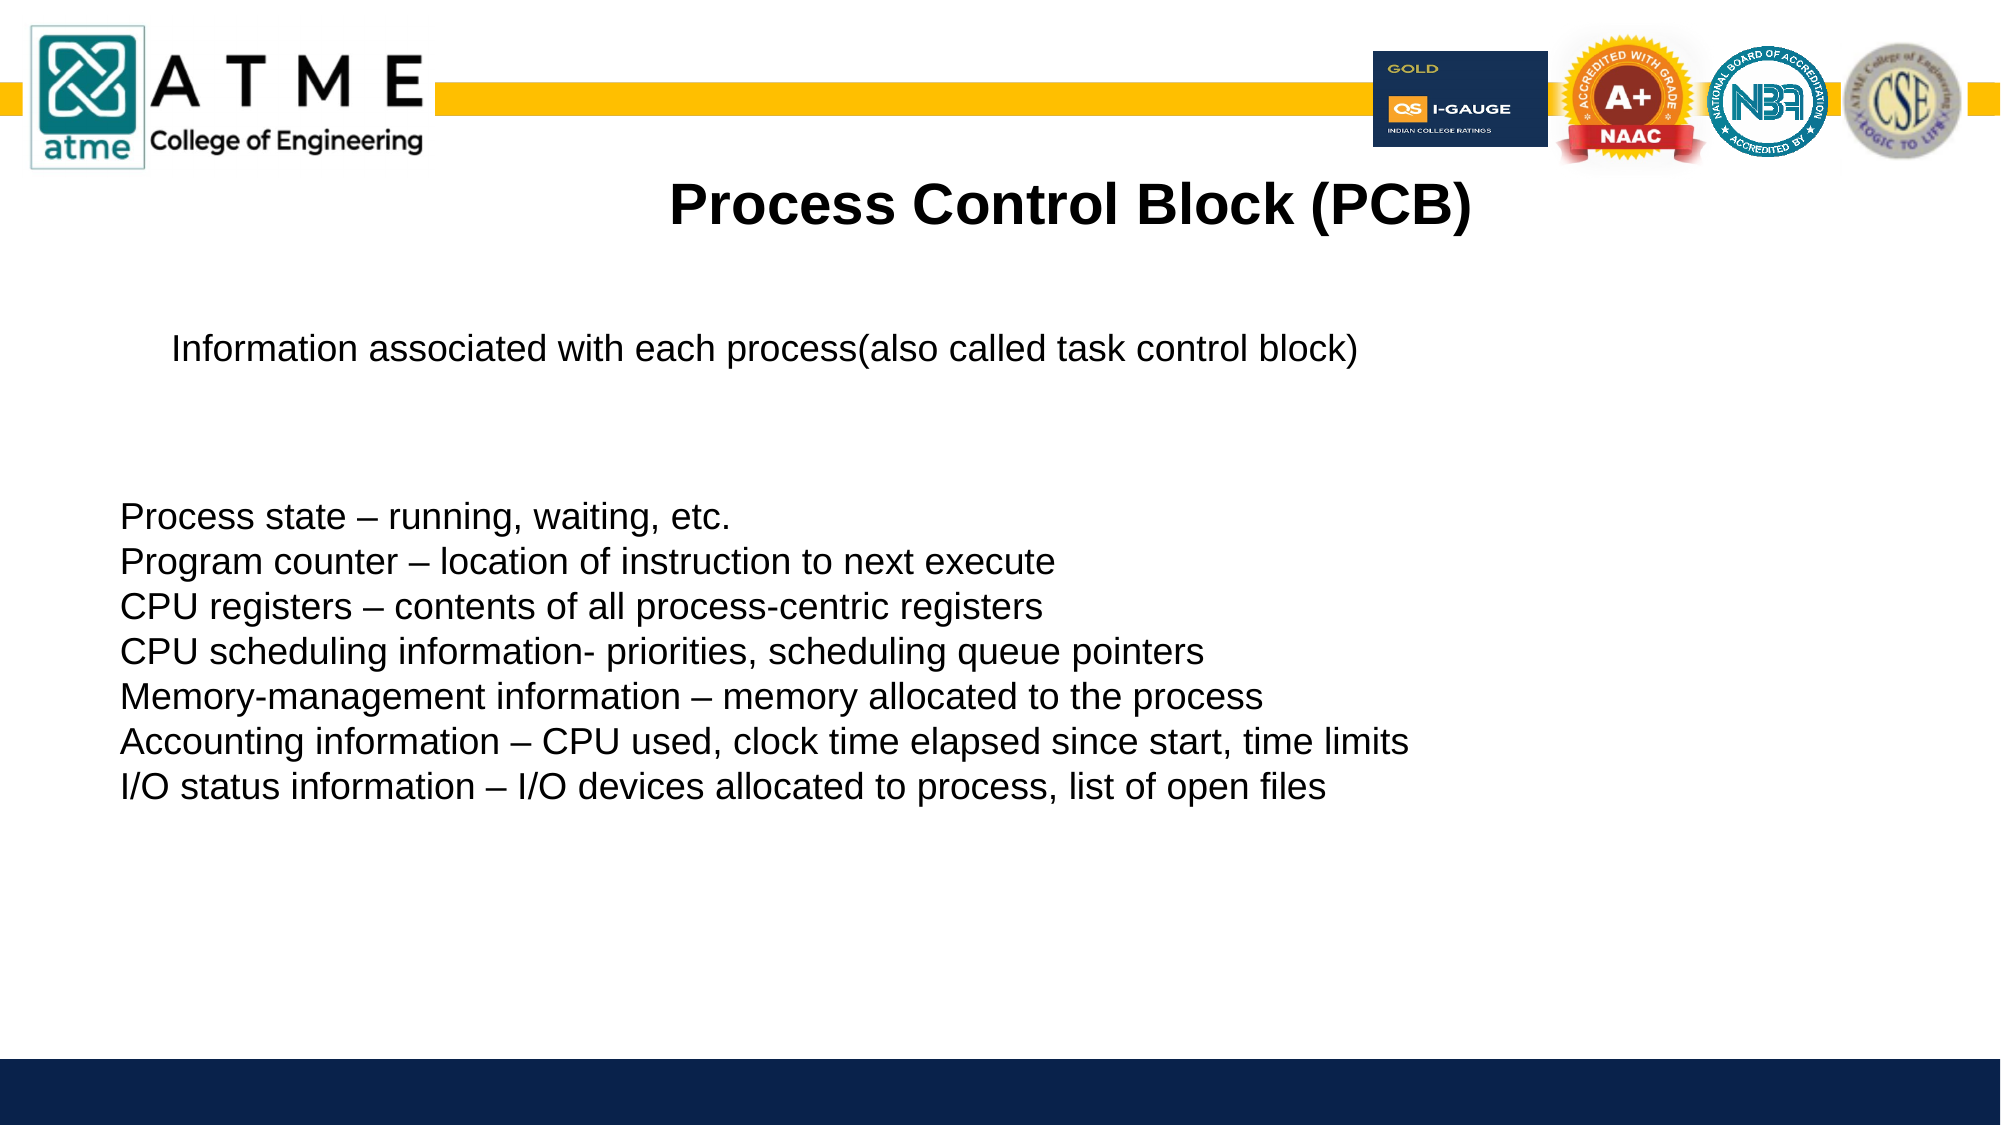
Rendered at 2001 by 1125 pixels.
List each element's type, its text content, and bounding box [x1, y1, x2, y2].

text_box Process state – running, waiting, etc. Program counter – location of instruction to next execute CPU registers – contents of all process-centric registers CPU scheduling information- priorities, scheduling queue pointers Memory-management information – memory allocated to the process Accounting information – CPU used, clock time elapsed since start, time limits I/O status information – I/O devices allocated to process, list of open files [104, 484, 1425, 860]
picture [22, 15, 435, 178]
text_box Process Control Block (PCB) [655, 158, 1489, 244]
text_box Information associated with each process(also called task control block) [156, 316, 1374, 421]
picture [1840, 26, 1968, 176]
picture [1373, 20, 1828, 180]
picture [0, 1059, 2001, 1125]
